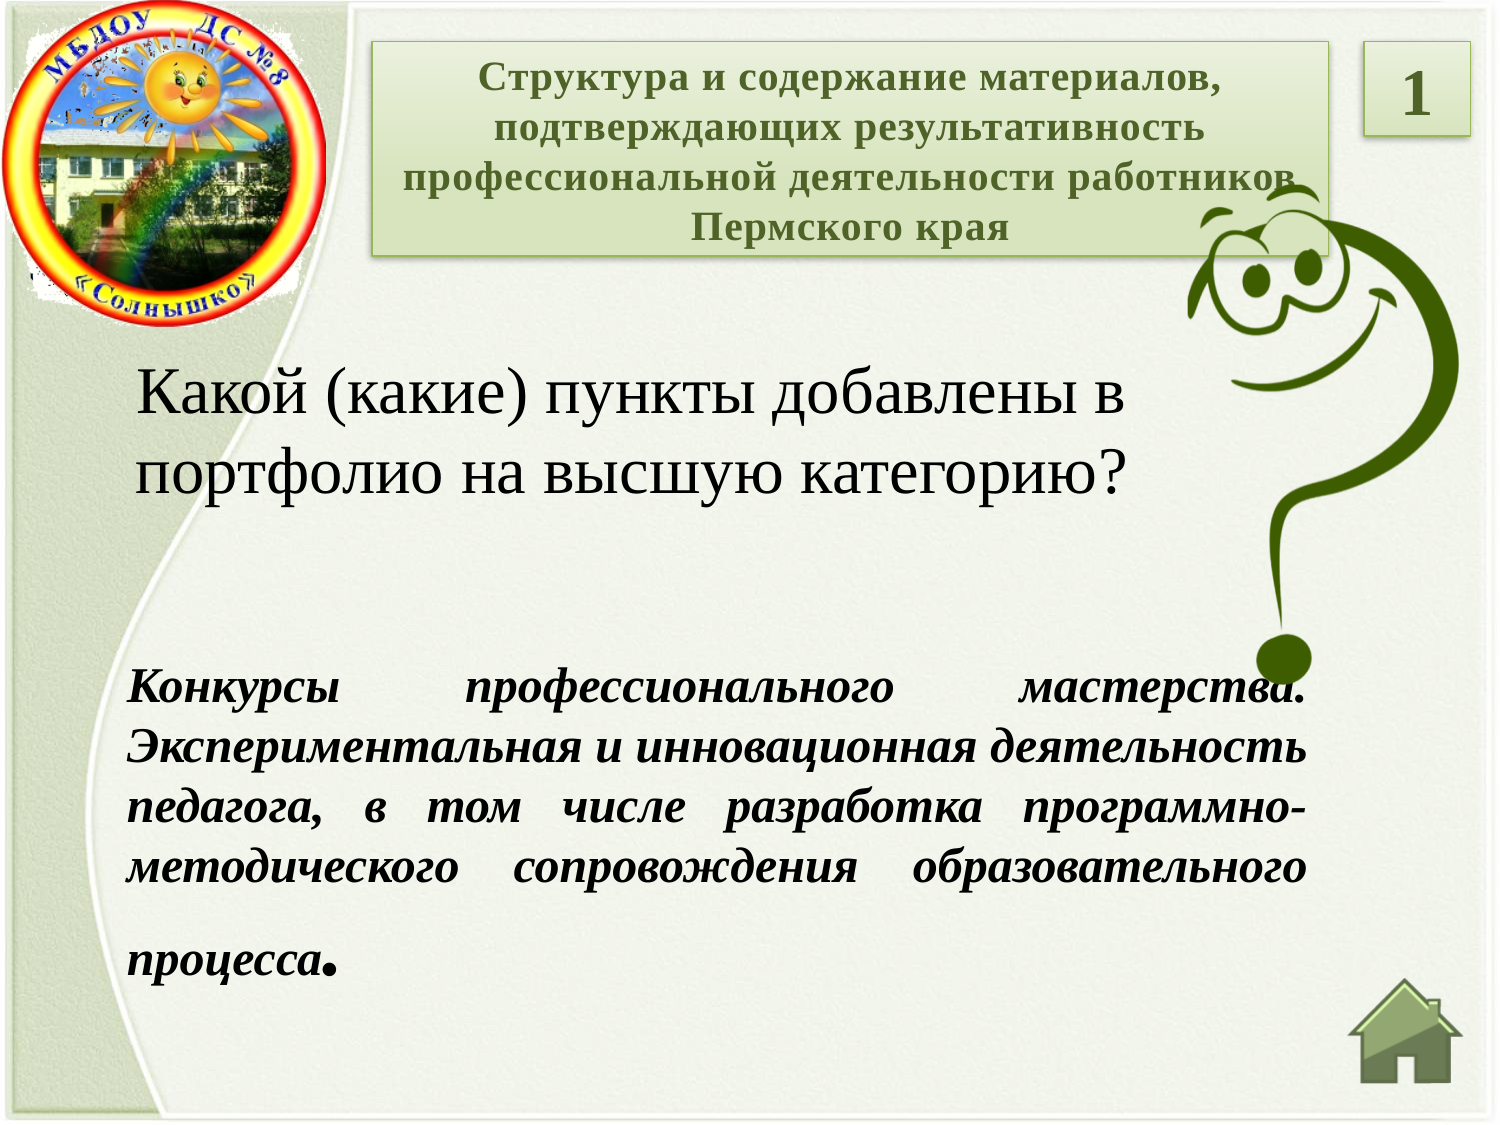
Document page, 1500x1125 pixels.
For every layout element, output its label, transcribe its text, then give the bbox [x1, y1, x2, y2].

picture [0, 0, 1500, 1125]
text_box Структура и содержание материалов, подтверждающих результативность профессиональной деятельности работников Пермского края [371, 41, 1329, 257]
text_box Какой (какие) пункты добавлены в портфолио на высшую категорию? [76, 339, 1181, 515]
text_box Конкурсы профессионального мастерства. Экспериментальная и инновационная деятельность педагога, в том числе разработка программно-методического сопровождения образовательного процесса. [112, 645, 1323, 1000]
text_box 1 [1363, 41, 1471, 137]
